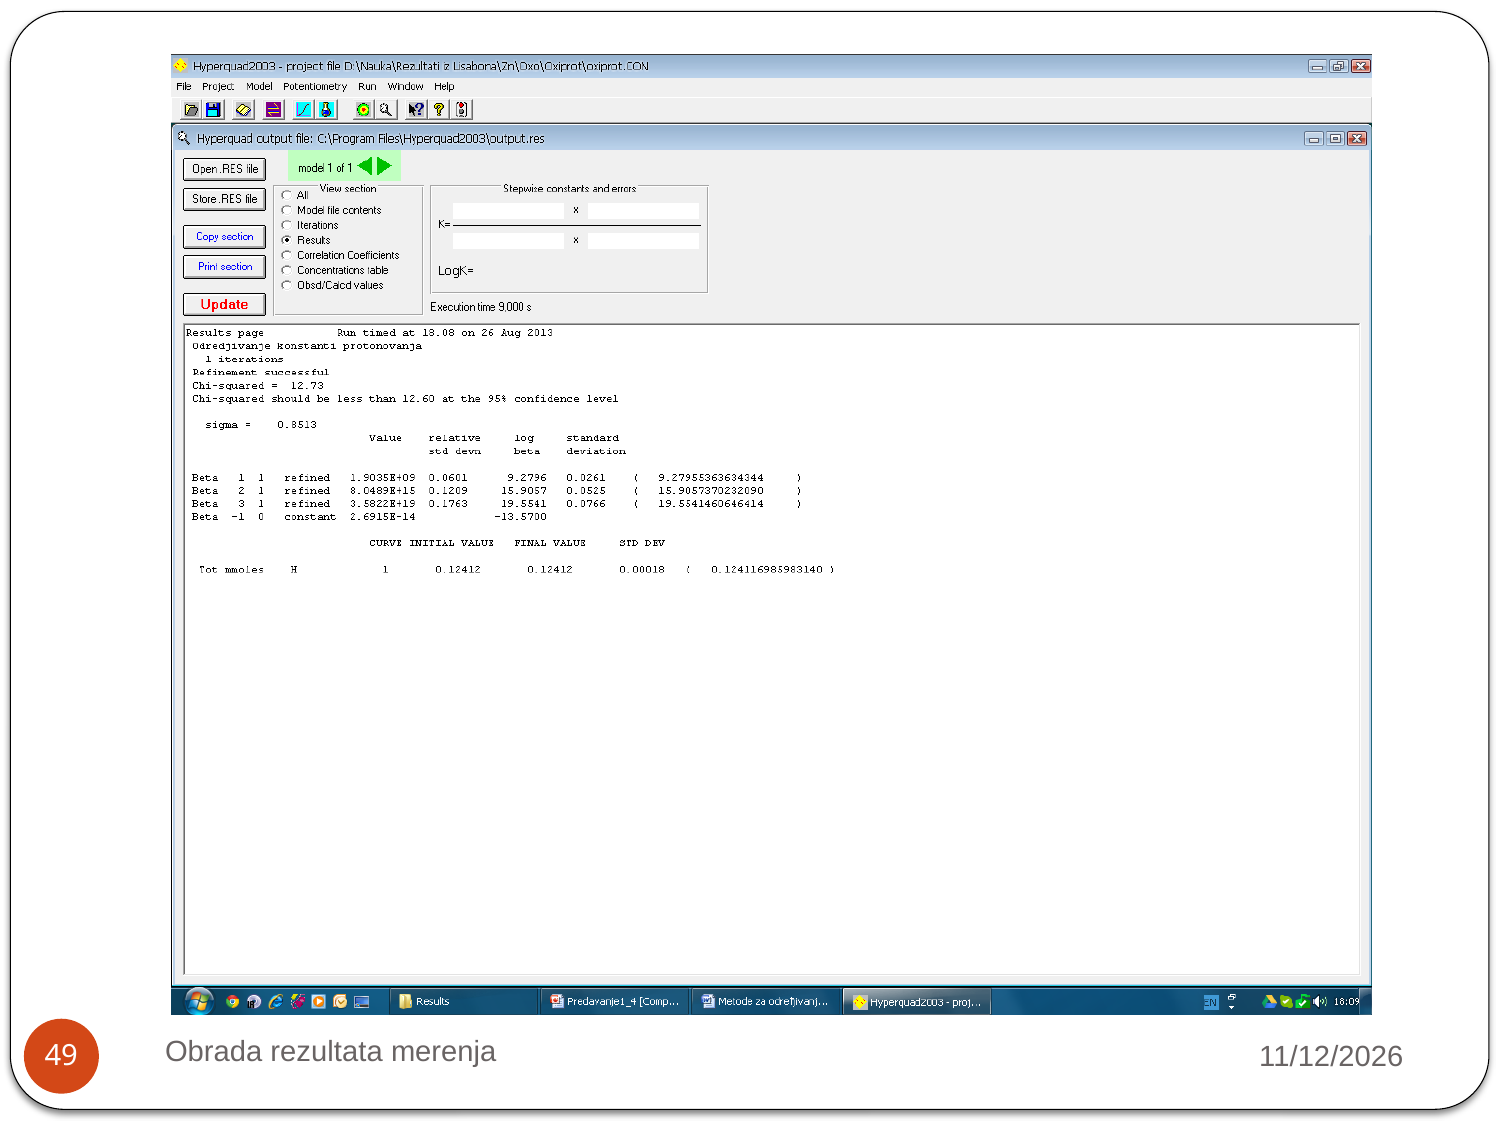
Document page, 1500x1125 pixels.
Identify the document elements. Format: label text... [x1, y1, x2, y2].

picture [170, 54, 1372, 1015]
slide_number 49 [23, 1018, 99, 1094]
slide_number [1012, 1015, 1419, 1094]
footer Obrada rezultata merenja [150, 1012, 800, 1088]
